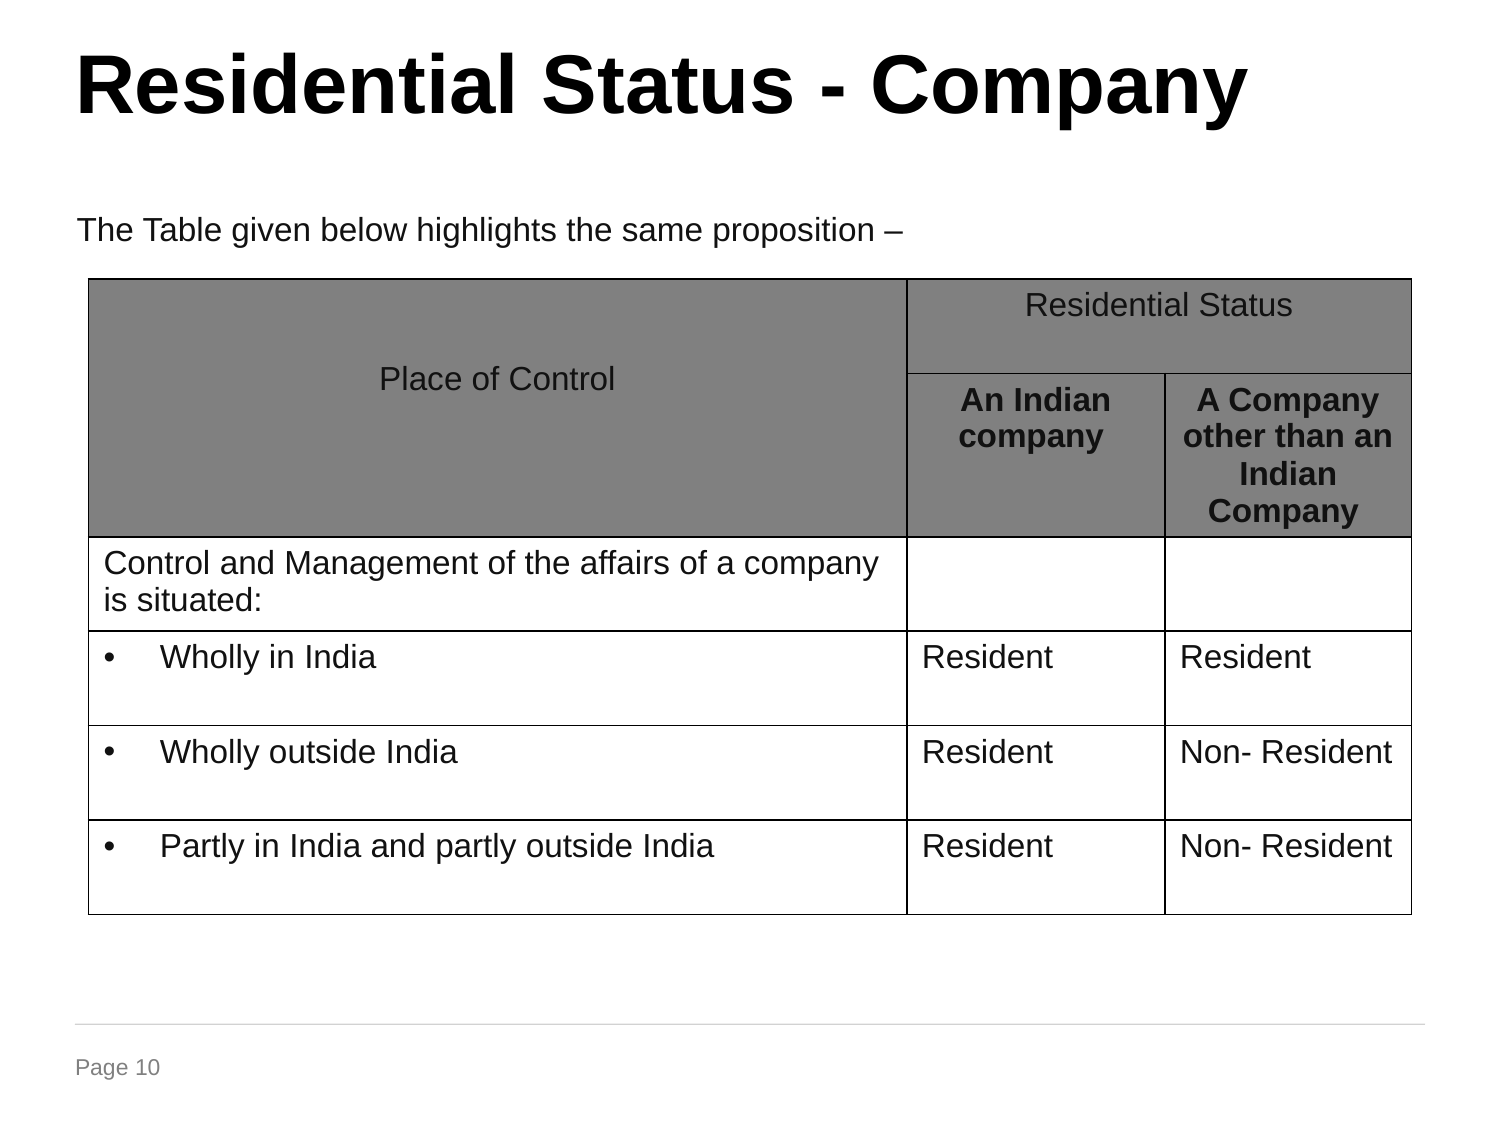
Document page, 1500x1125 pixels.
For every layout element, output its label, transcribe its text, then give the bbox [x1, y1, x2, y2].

table_cell Control and Management of the affairs of a company is situated: [89, 538, 906, 630]
table_cell [1166, 538, 1411, 630]
table_cell [908, 538, 1164, 630]
table_cell Partly in India and partly outside India [89, 821, 906, 914]
table_cell Resident [1166, 632, 1411, 725]
table_cell Non- Resident [1166, 821, 1411, 914]
title Residential Status - Company [75, 45, 1425, 187]
table_header Residential Status [908, 280, 1411, 373]
table_cell Resident [908, 726, 1164, 819]
table_cell An Indian company [908, 374, 1164, 536]
list The Table given below highlights the same proposition – [76, 208, 1427, 1024]
table_cell Non- Resident [1166, 726, 1411, 819]
table_cell Resident [908, 632, 1164, 725]
table_cell Resident [908, 821, 1164, 914]
table_cell A Company other than an Indian Company [1166, 374, 1411, 536]
table_header Place of Control [89, 280, 906, 536]
table_cell Wholly in India [89, 632, 906, 725]
table_cell Wholly outside India [89, 726, 906, 819]
